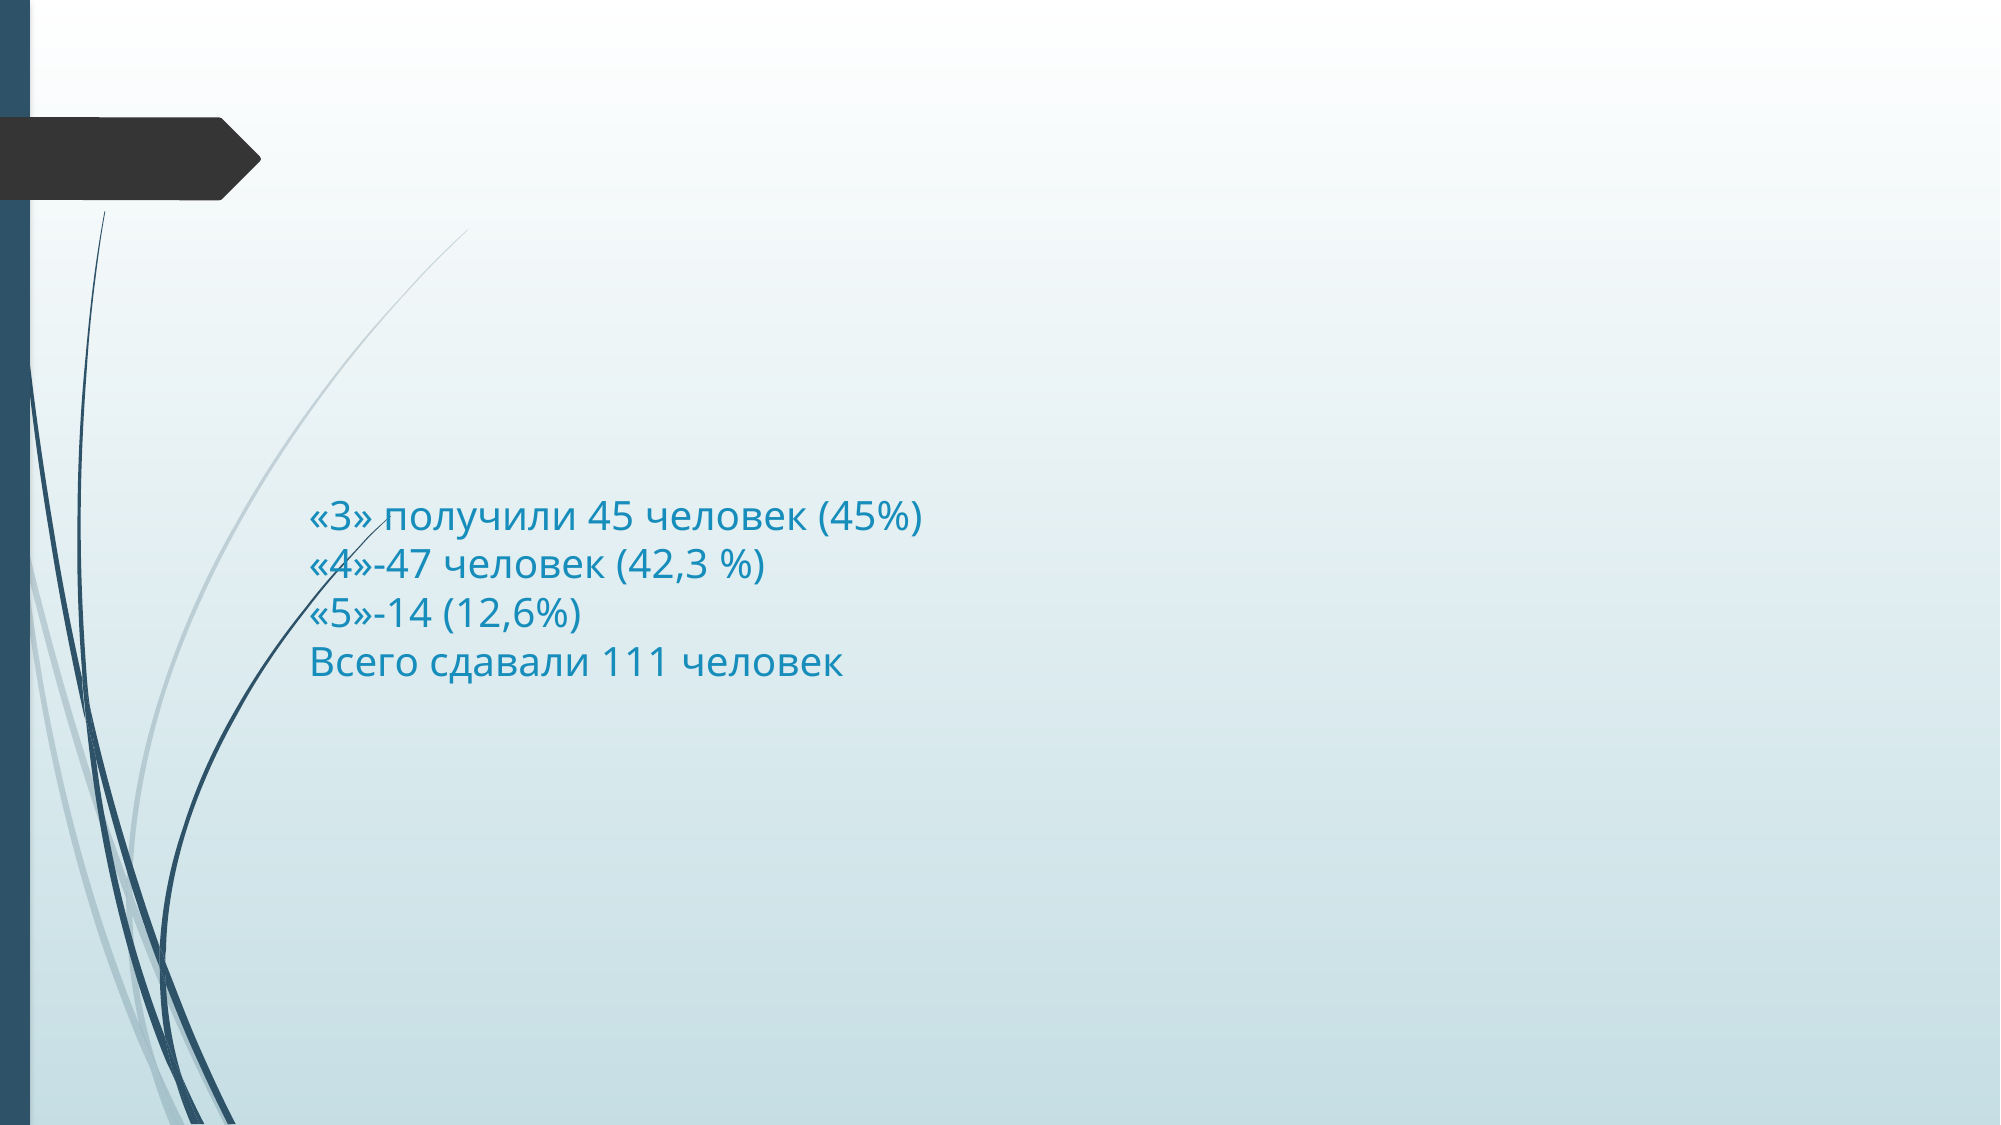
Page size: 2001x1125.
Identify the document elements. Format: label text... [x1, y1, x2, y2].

text_box «3» получили 45 человек (45%) «4»-47 человек (42,3 %) «5»-14 (12,6%) Всего сдавали 111 человек [294, 482, 1756, 693]
title [269, 457, 1731, 668]
